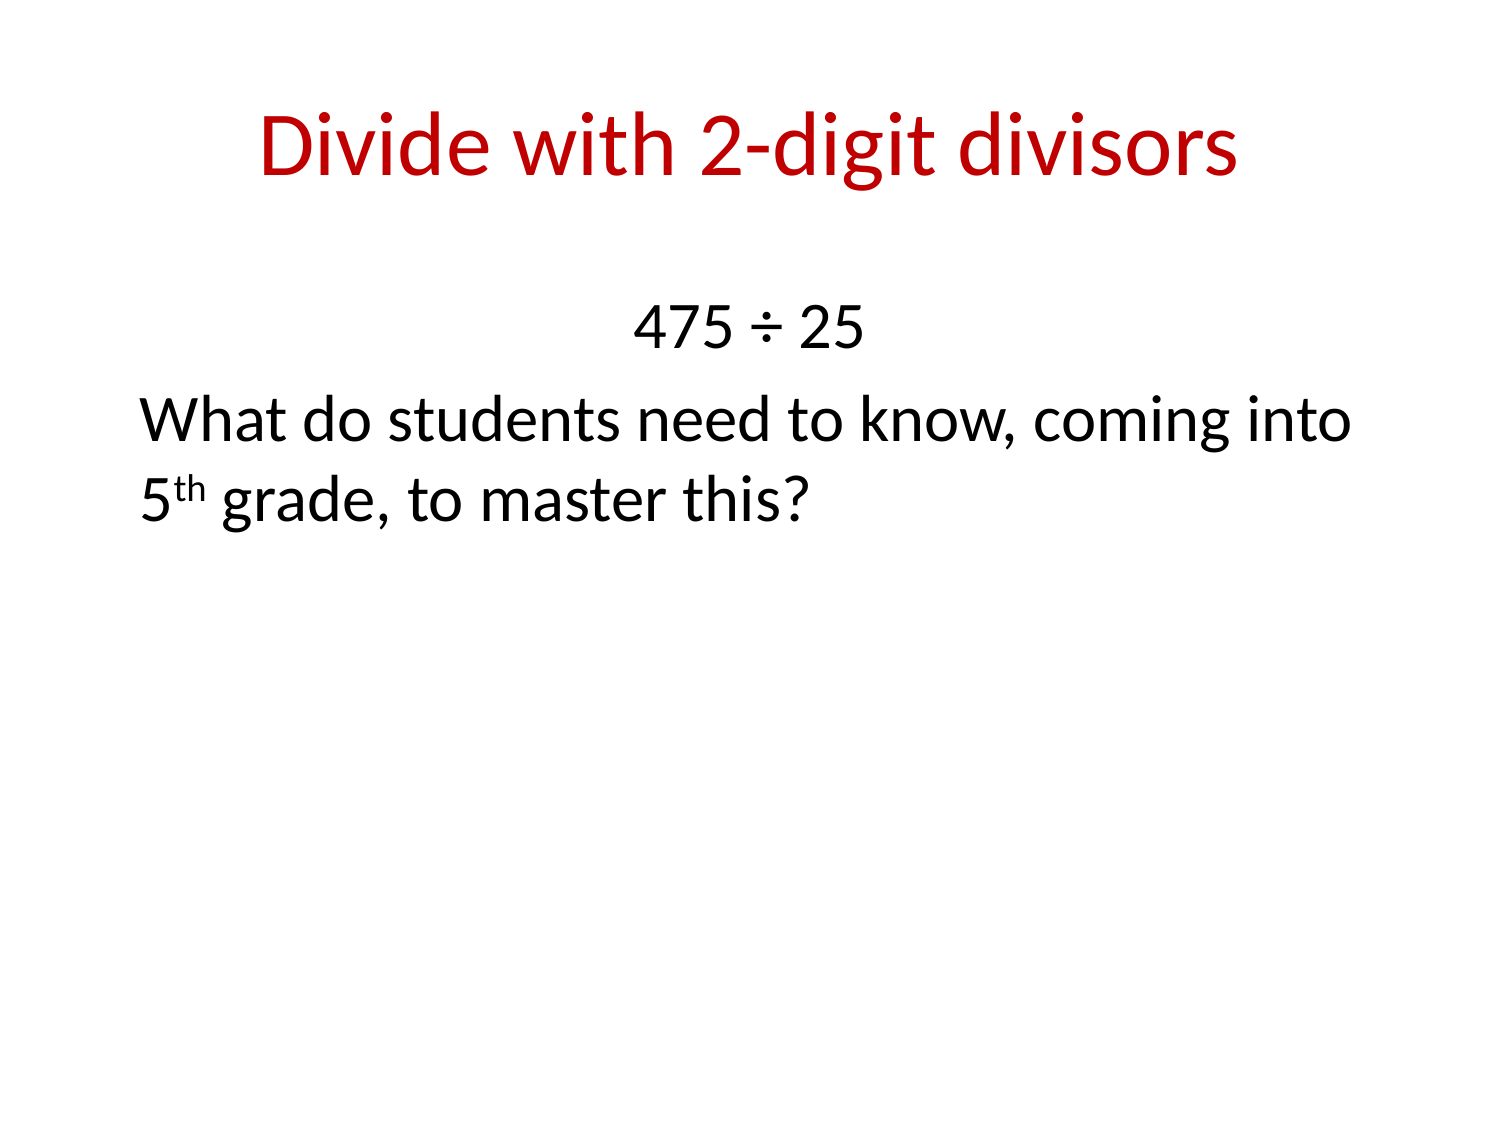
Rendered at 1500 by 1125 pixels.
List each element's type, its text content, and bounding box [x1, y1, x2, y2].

title Divide with 2-digit divisors [75, 45, 1425, 233]
text_box 475 ÷ 25 What do students need to know, coming into 5th grade, to master this? [125, 274, 1375, 543]
